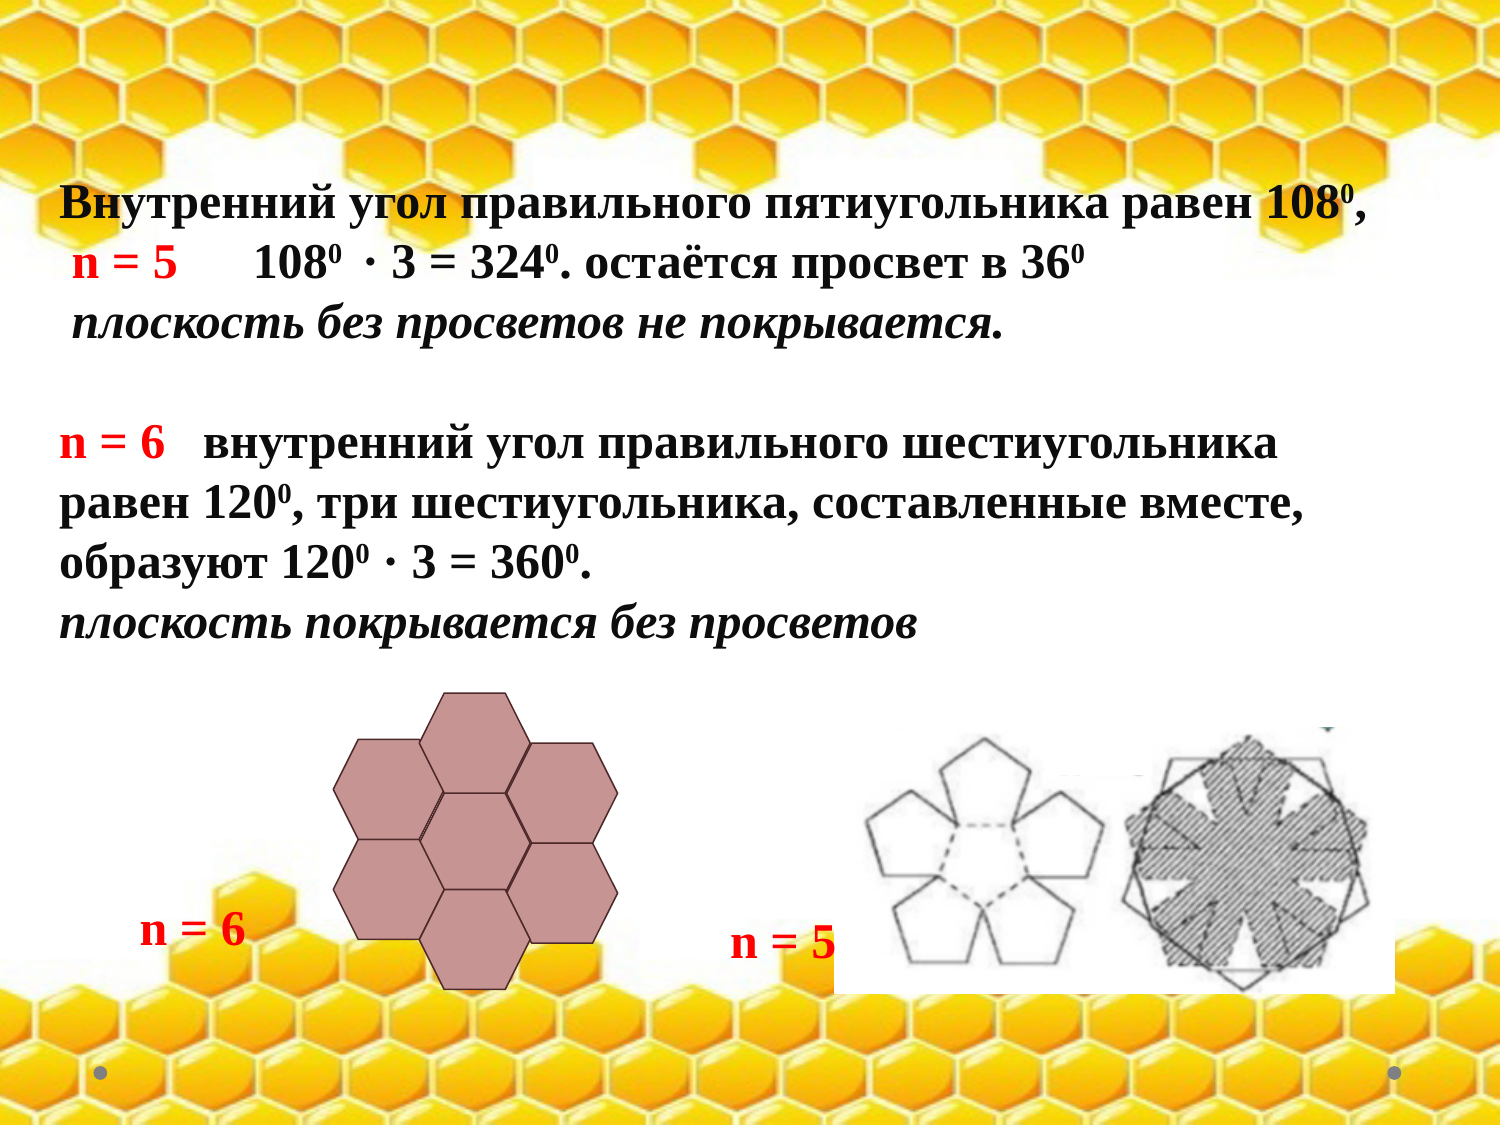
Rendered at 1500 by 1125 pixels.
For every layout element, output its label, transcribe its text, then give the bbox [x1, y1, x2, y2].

text_box [505, 740, 620, 843]
text_box [417, 690, 533, 796]
text_box [507, 840, 620, 946]
text_box n = 6 [124, 887, 274, 963]
text_box [331, 737, 444, 842]
picture [0, 0, 1500, 1125]
text_box [417, 887, 533, 992]
text_box [331, 839, 447, 942]
text_box n = 5 [715, 901, 829, 977]
text_box [423, 796, 528, 887]
list Внутренний угол правильного пятиугольника равен 1080, n = 5 1080 · 3 = 3240. остаётся просвет в 360 плоскость без просветов не покрывается. n = 6 внутренний угол правильного шестиугольника равен 1200, три шестиугольника, составленные вместе, образуют 1200 · 3 = 3600. плоскость покрывается без просветов [44, 160, 1395, 904]
